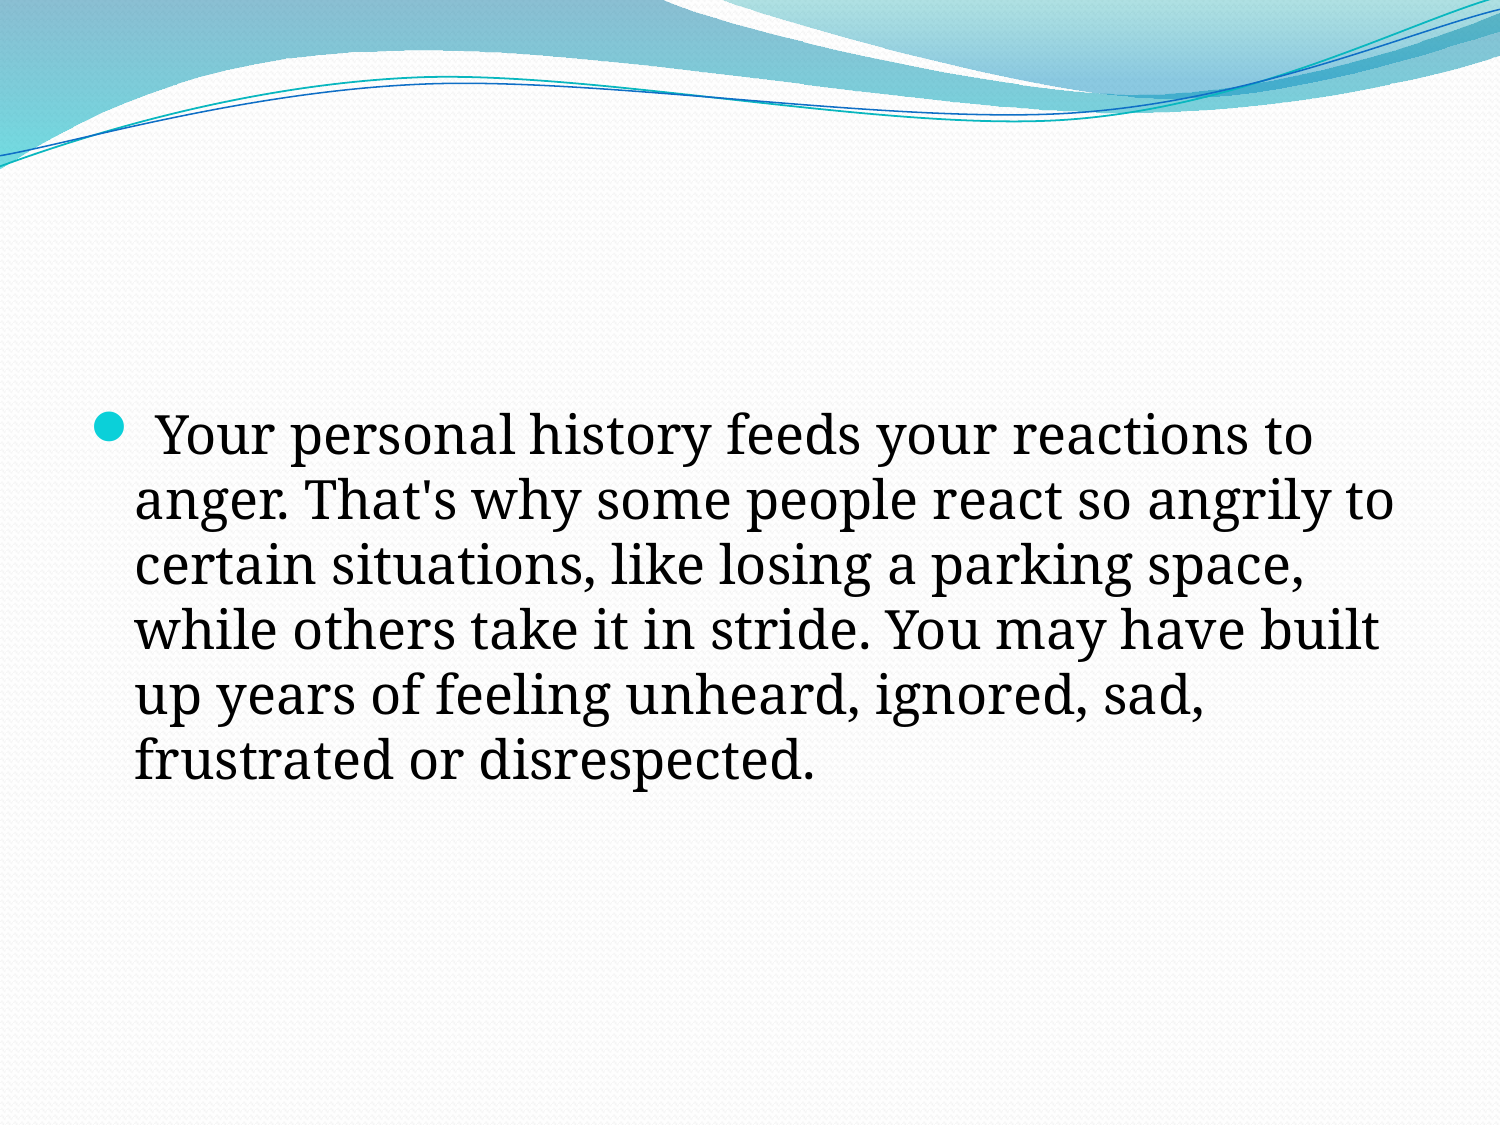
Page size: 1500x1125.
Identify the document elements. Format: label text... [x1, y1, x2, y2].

list Your personal history feeds your reactions to anger. That's why some people react so angrily to certain situations, like losing a parking space, while others take it in stride. You may have built up years of feeling unheard, ignored, sad, frustrated or disrespected. [75, 317, 1425, 1038]
